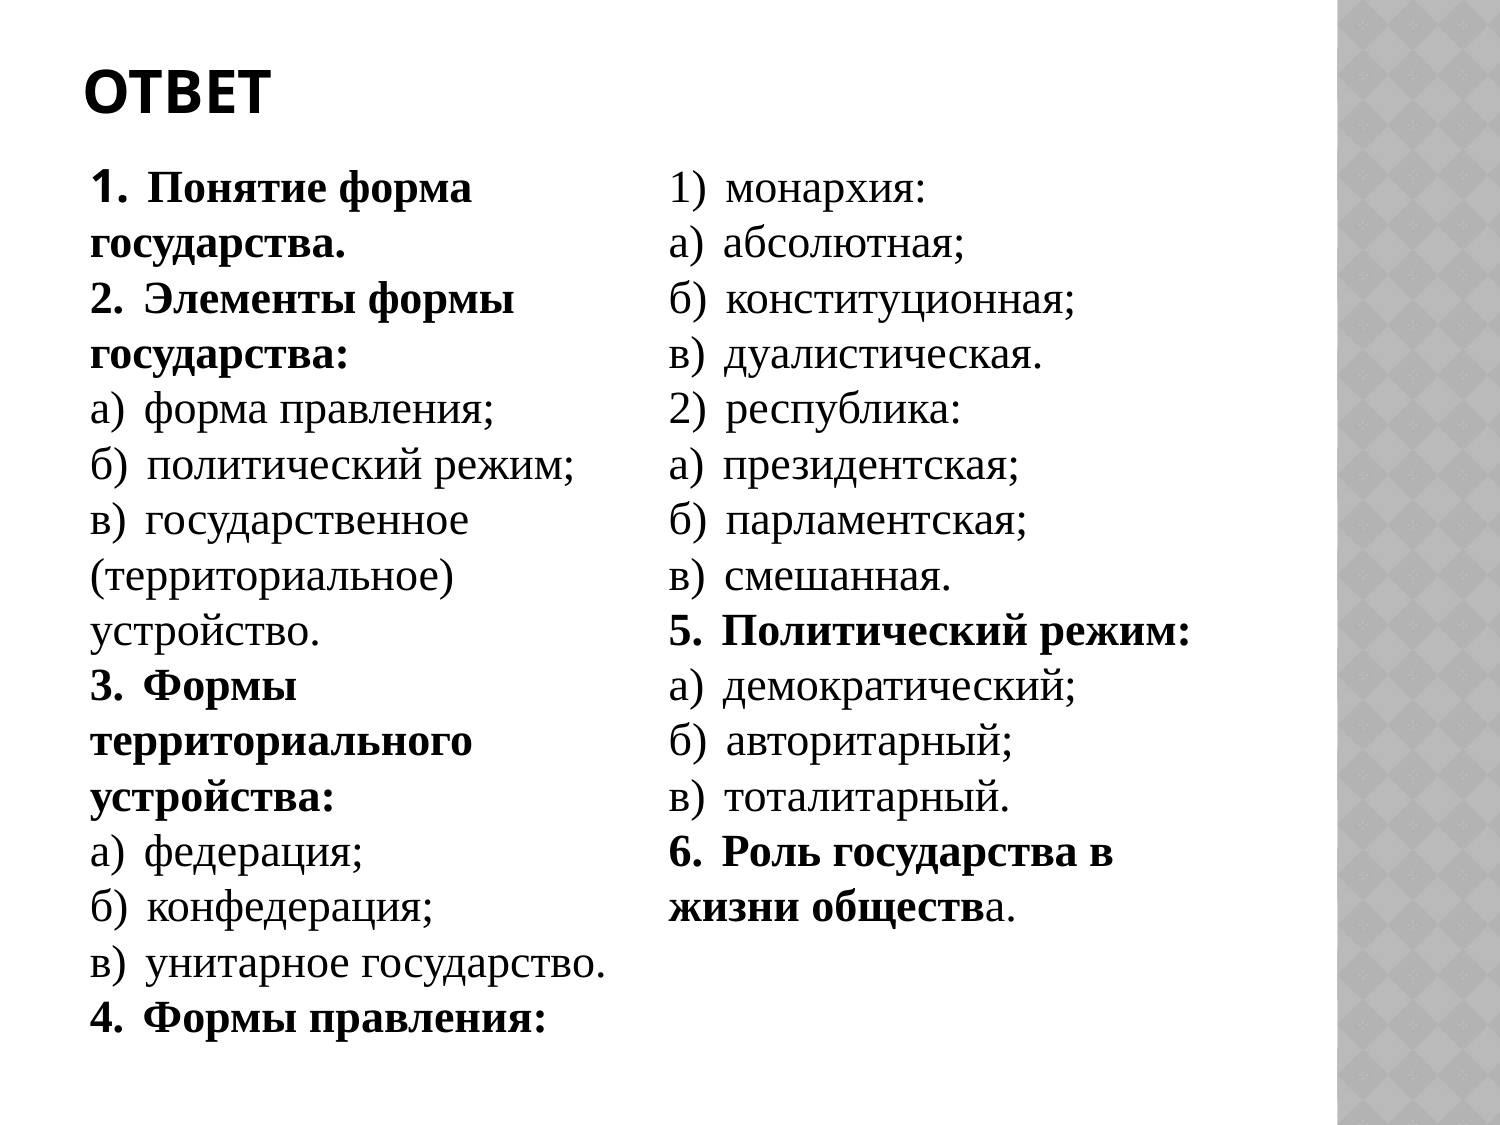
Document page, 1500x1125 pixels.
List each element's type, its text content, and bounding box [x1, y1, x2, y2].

list 1. Понятие форма государства. 2. Элементы формы государства: а) форма правления; б) политический режим; в) государственное (территориальное) устройство. 3. Формы территориального устройства: а) федерация; б) конфедерация; в) унитарное государство. 4. Формы правления: 1) монархия: а) абсолютная; б) конституционная; в) дуалистическая. 2) республика: а) президентская; б) парламентская; в) смешанная. 5. Политический режим: а) демократический; б) авторитарный; в) тоталитарный. 6. Роль государства в жизни общества. [75, 149, 1263, 1059]
title Ответ [75, 52, 1263, 126]
